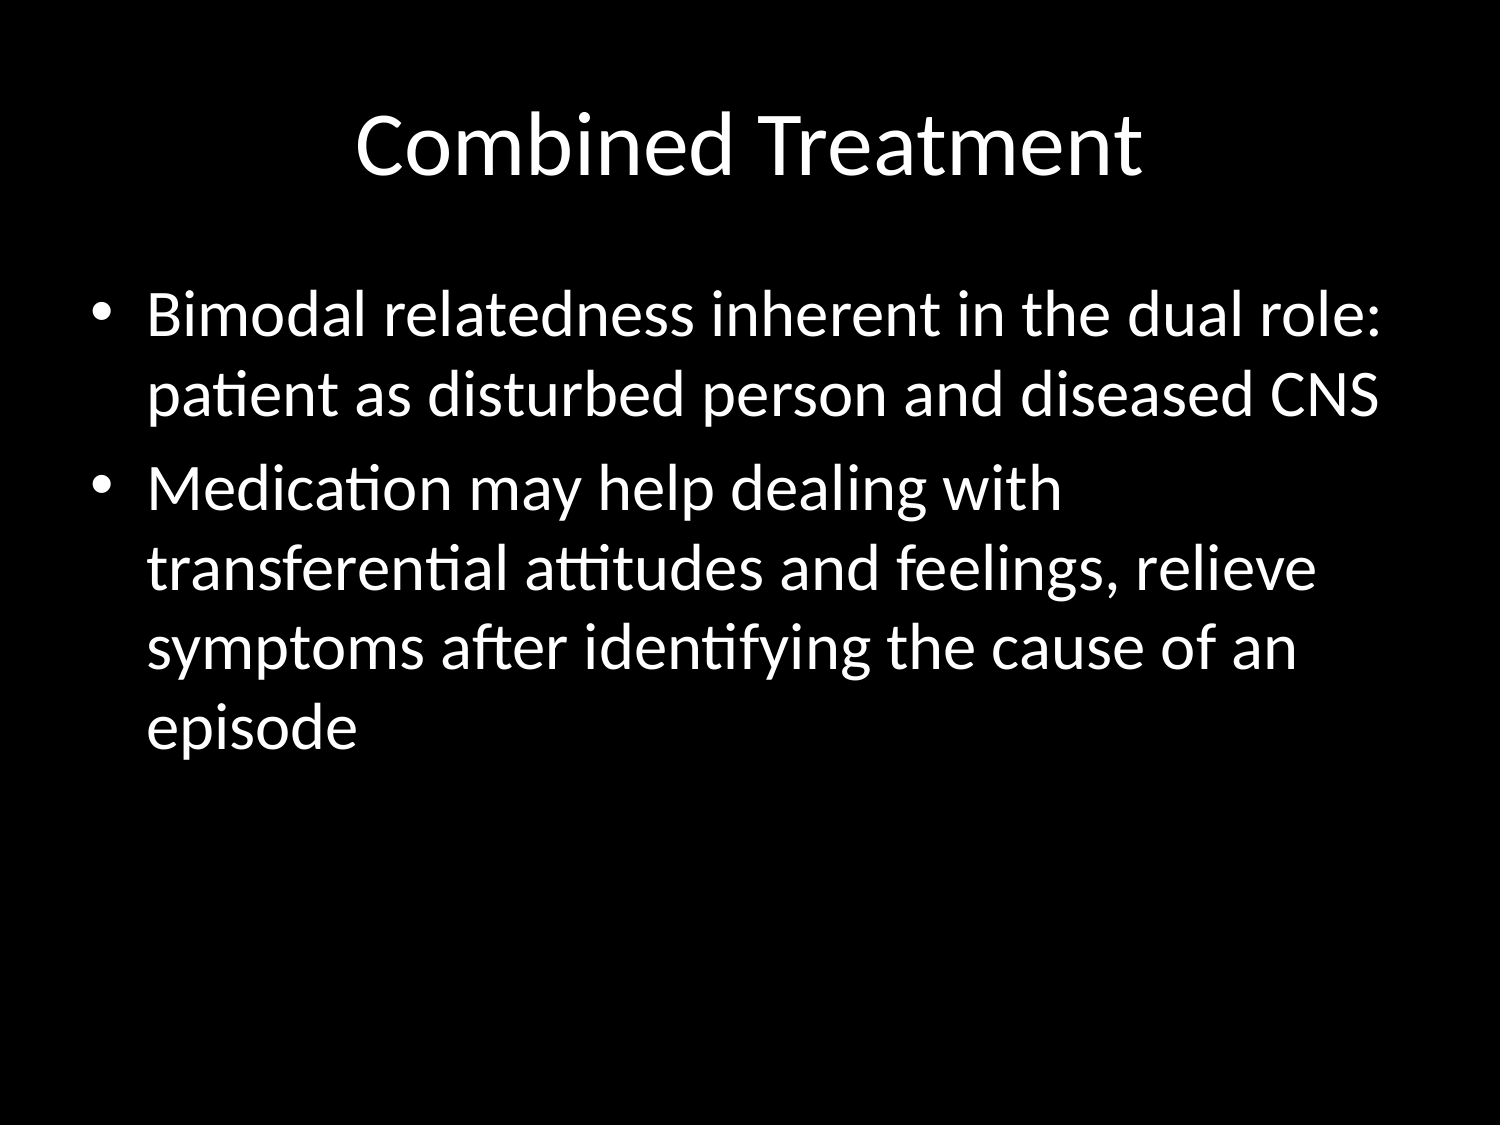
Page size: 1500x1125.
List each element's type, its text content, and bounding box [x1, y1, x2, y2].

title Combined Treatment [75, 45, 1425, 233]
list Bimodal relatedness inherent in the dual role: patient as disturbed person and diseased CNS Medication may help dealing with transferential attitudes and feelings, relieve symptoms after identifying the cause of an episode [75, 262, 1425, 1005]
